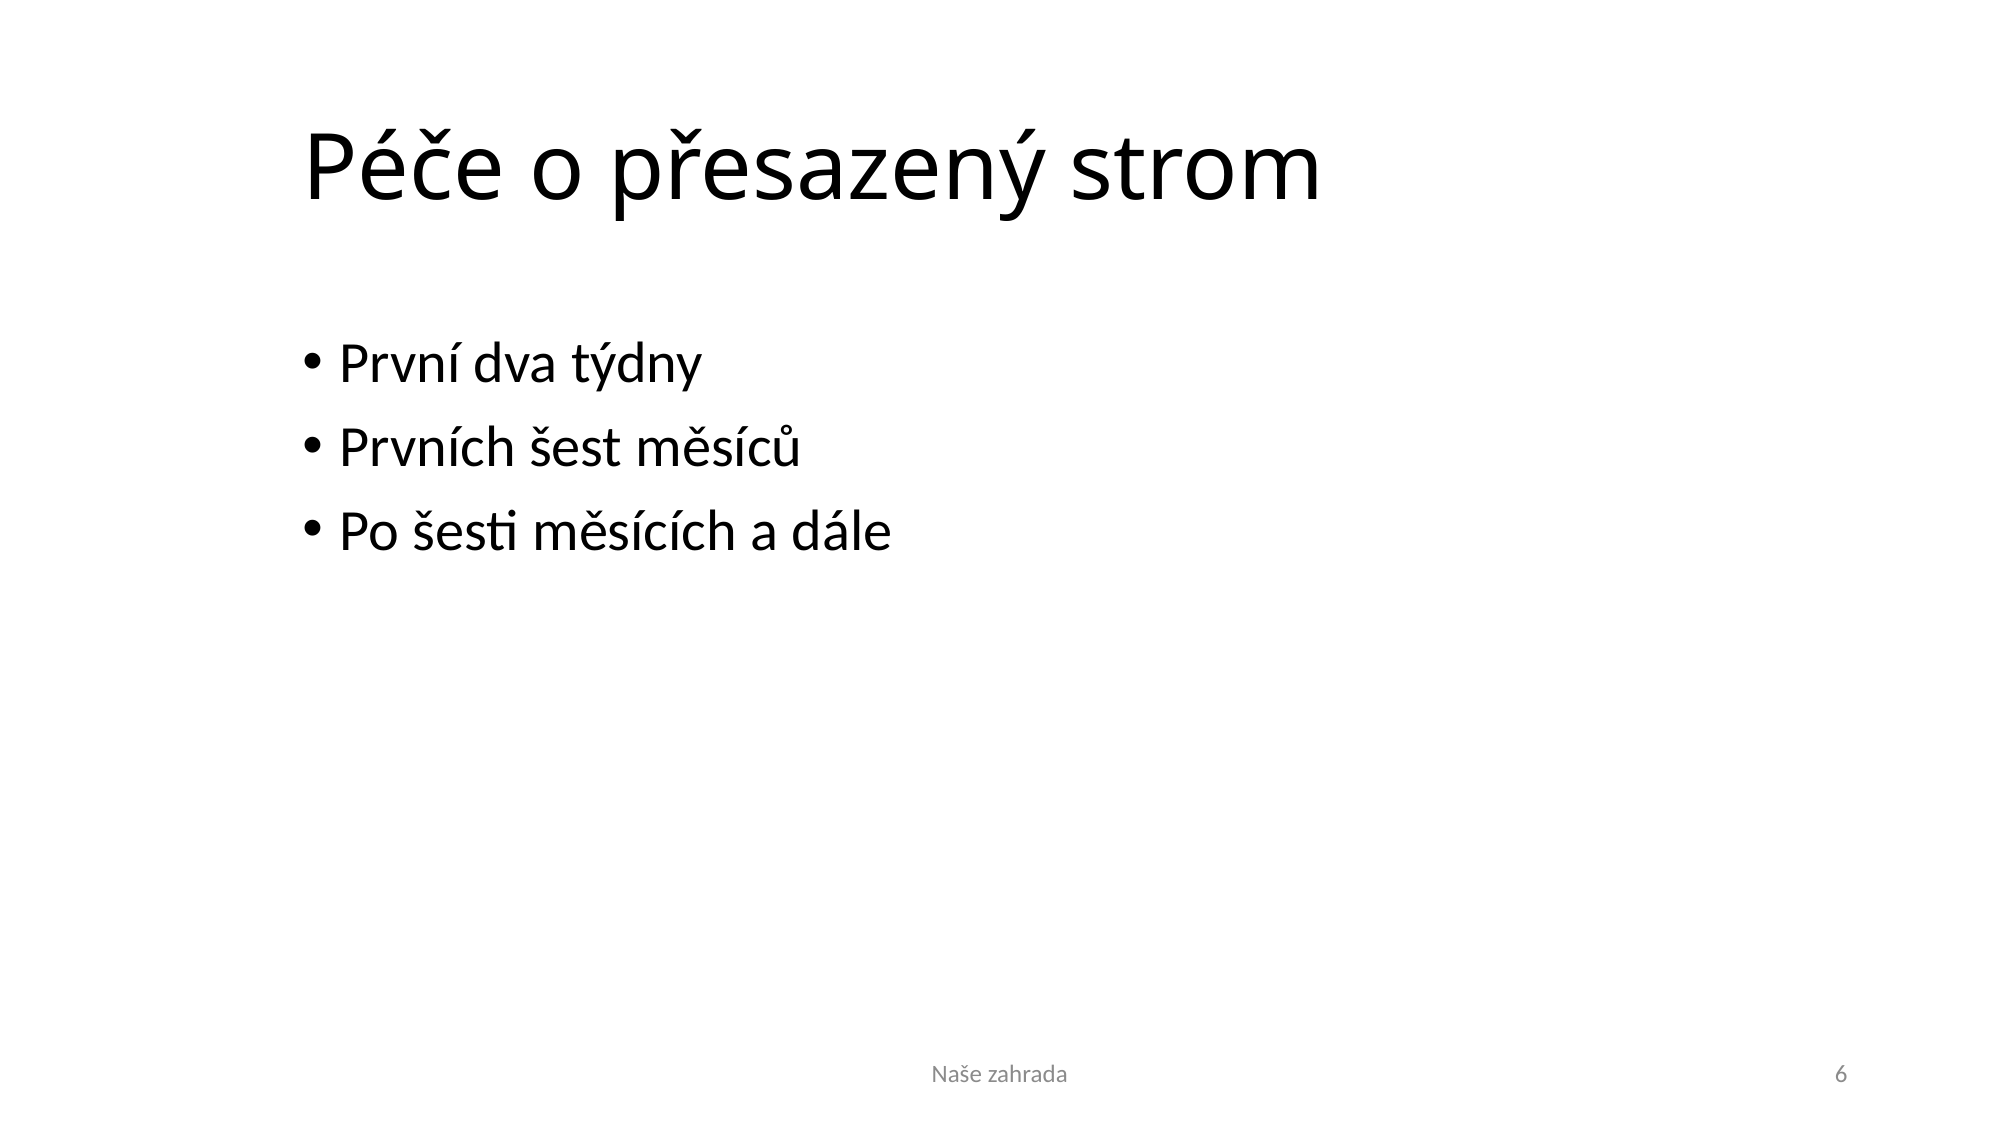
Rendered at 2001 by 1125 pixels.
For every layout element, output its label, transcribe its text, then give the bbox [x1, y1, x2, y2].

list První dva týdny Prvních šest měsíců Po šesti měsících a dále [287, 324, 1525, 863]
footer Naše zahrada [662, 1042, 1338, 1103]
title Péče o přesazený strom [287, 52, 1575, 288]
slide_number 6 [1412, 1042, 1863, 1103]
